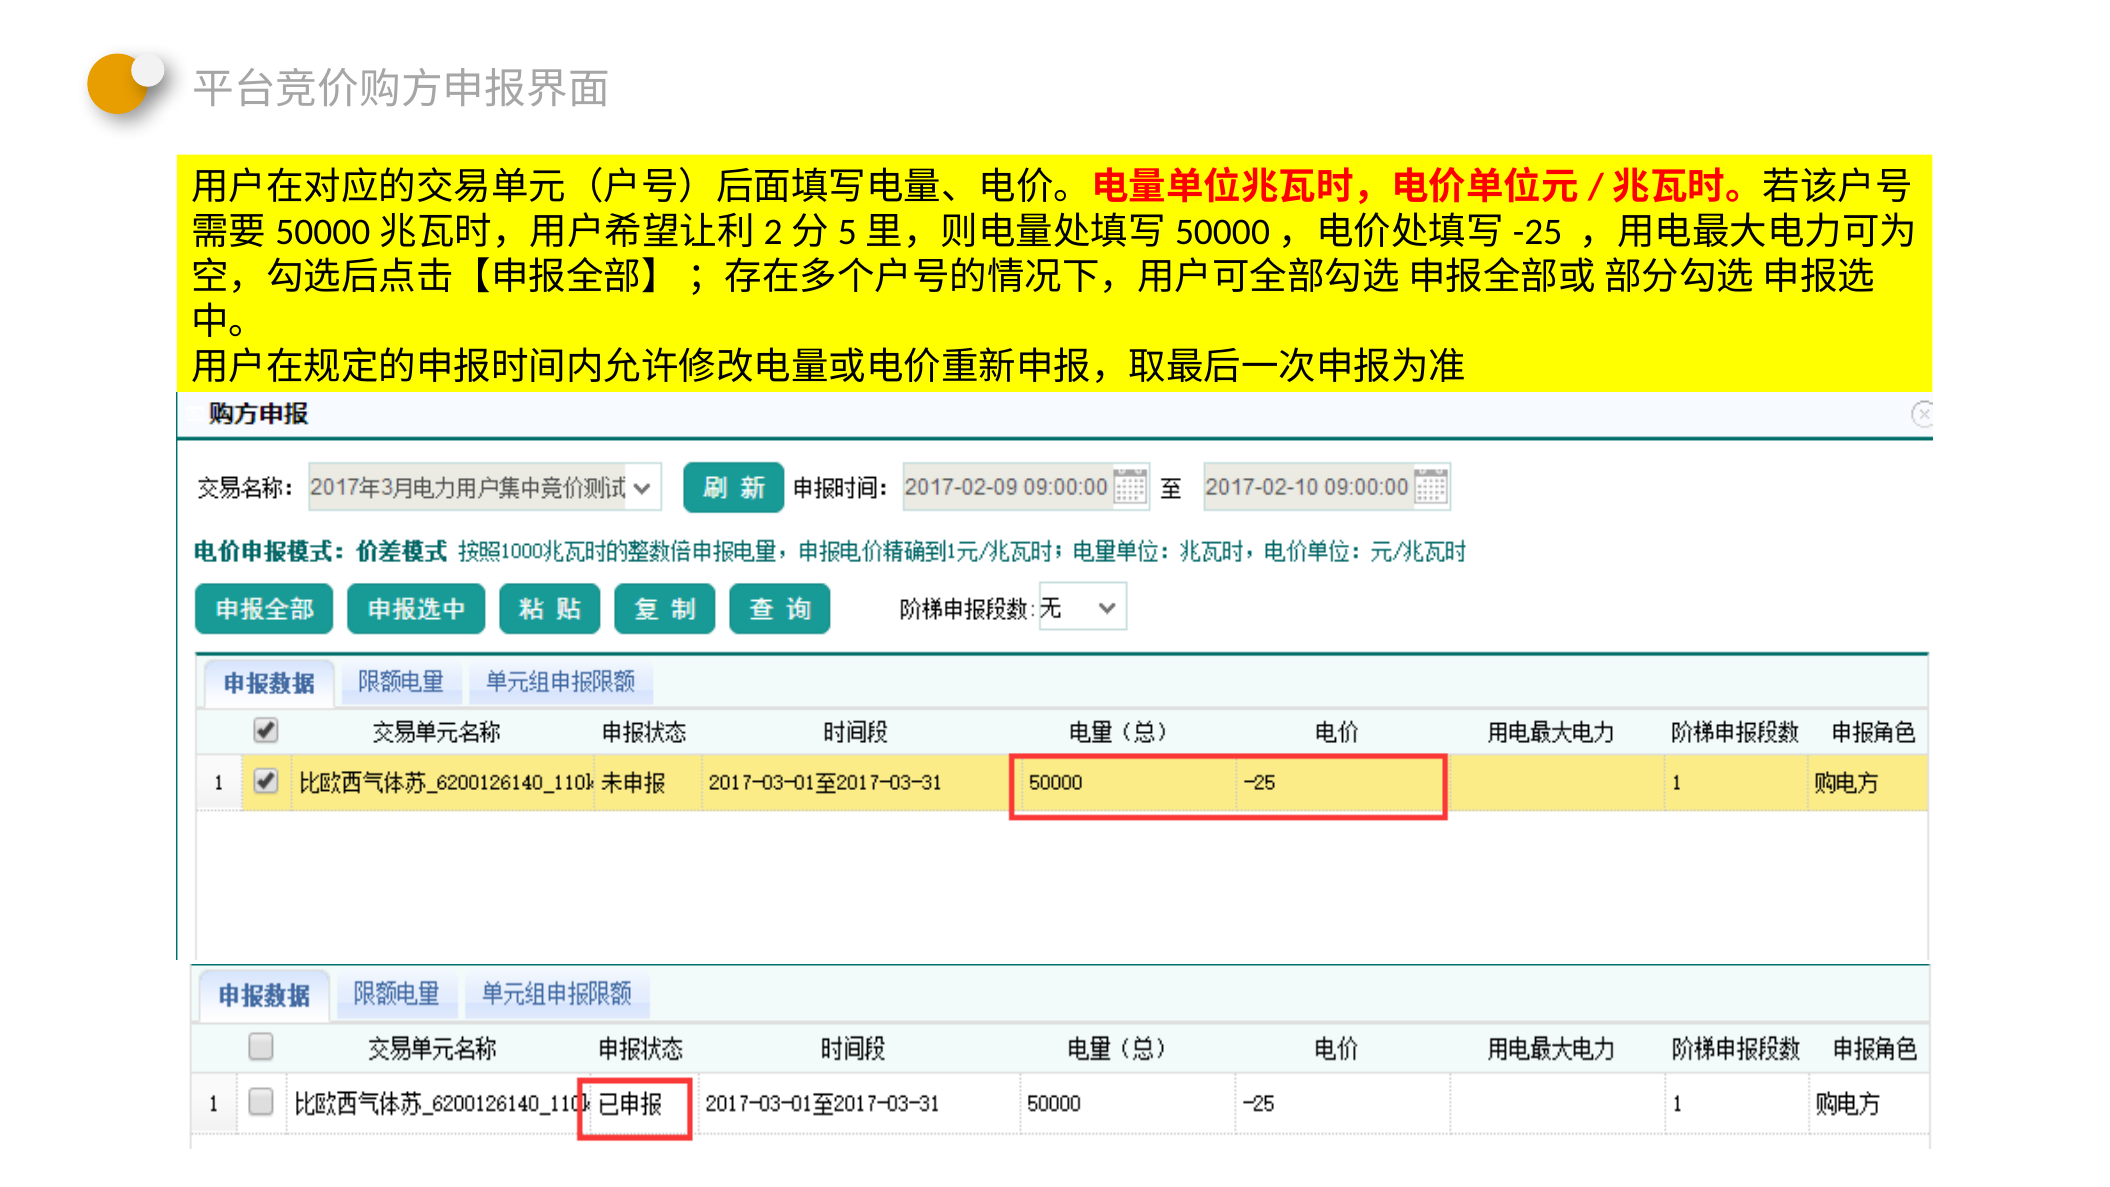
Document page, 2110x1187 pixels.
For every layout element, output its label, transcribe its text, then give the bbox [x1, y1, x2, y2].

text_box [86, 52, 142, 115]
text_box 用户在对应的交易单元（户号）后面填写电量、电价。电量单位兆瓦时，电价单位元/兆瓦时。若该户号需要50000兆瓦时，用户希望让利2分5里，则电量处填写50000，电价处填写-25 ，用电最大电力可为空，勾选后点击【申报全部】 ；存在多个户号的情况下，用户可全部勾选 申报全部或 部分勾选 申报选中。 用户在规定的申报时间内允许修改电量或电价重新申报，取最后一次申报为准 [176, 154, 1933, 392]
picture [176, 392, 1933, 960]
picture [176, 964, 1933, 1149]
text_box 平台竞价购方申报界面 [176, 53, 680, 114]
text_box [130, 52, 166, 88]
